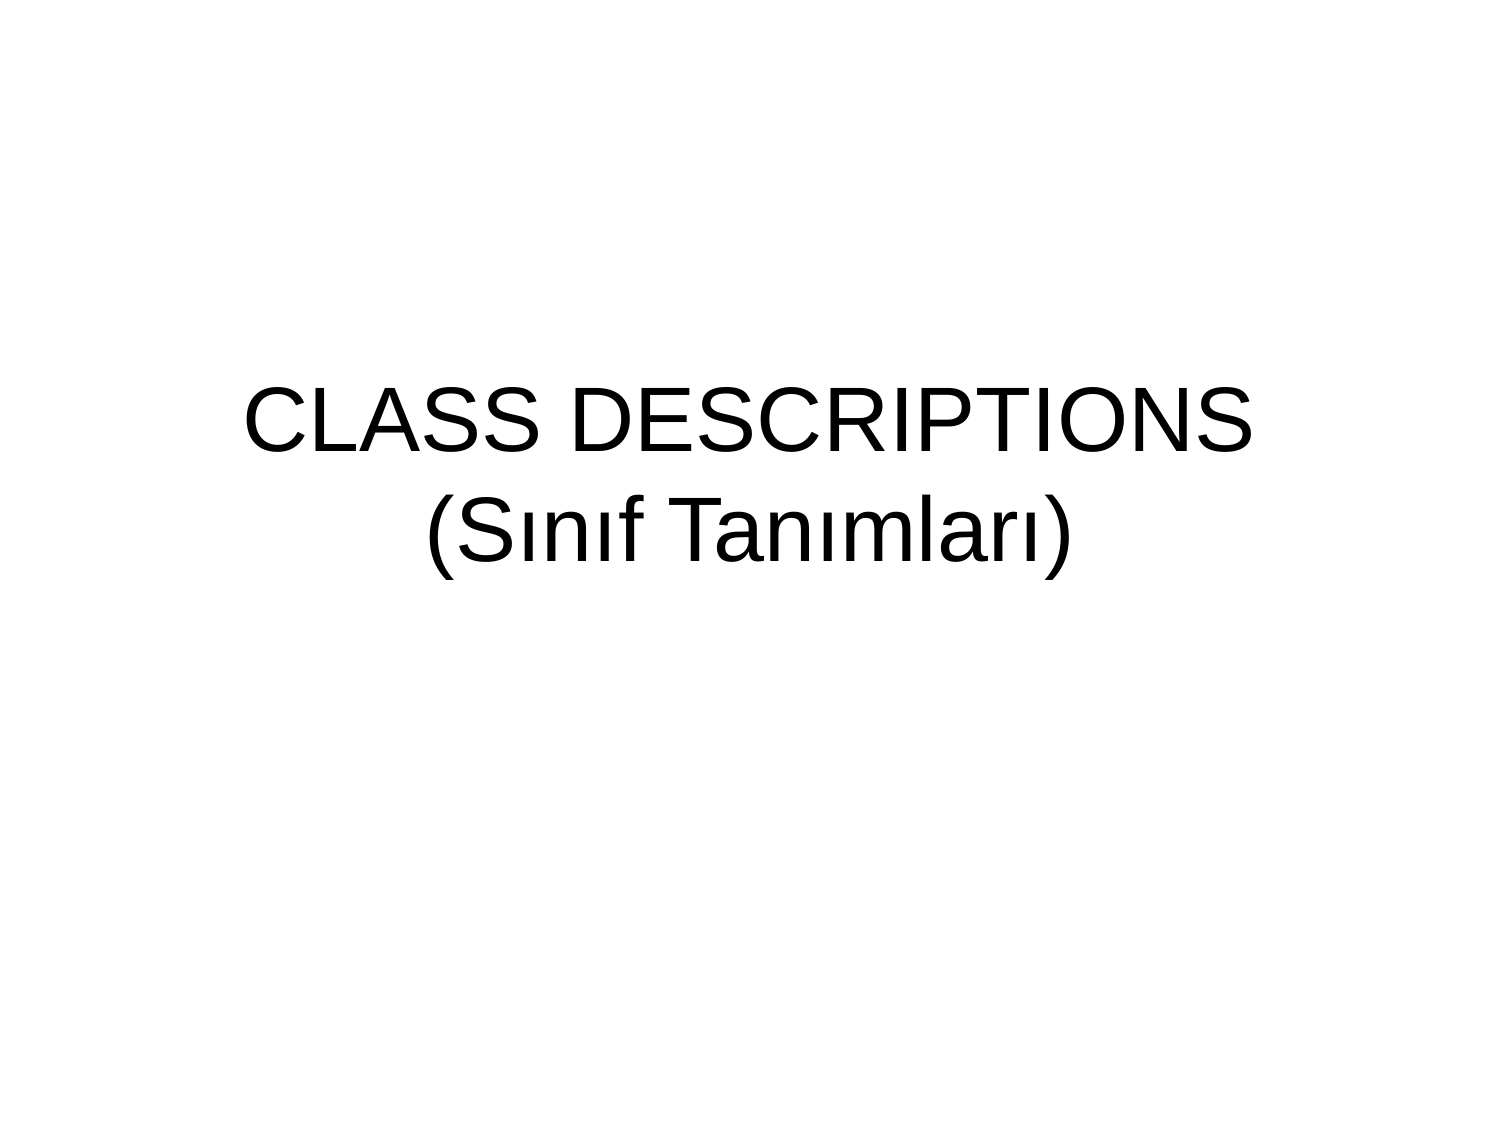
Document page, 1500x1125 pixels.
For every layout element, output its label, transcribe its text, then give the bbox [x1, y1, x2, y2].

title CLASS DESCRIPTIONS (Sınıf Tanımları) [112, 349, 1388, 591]
